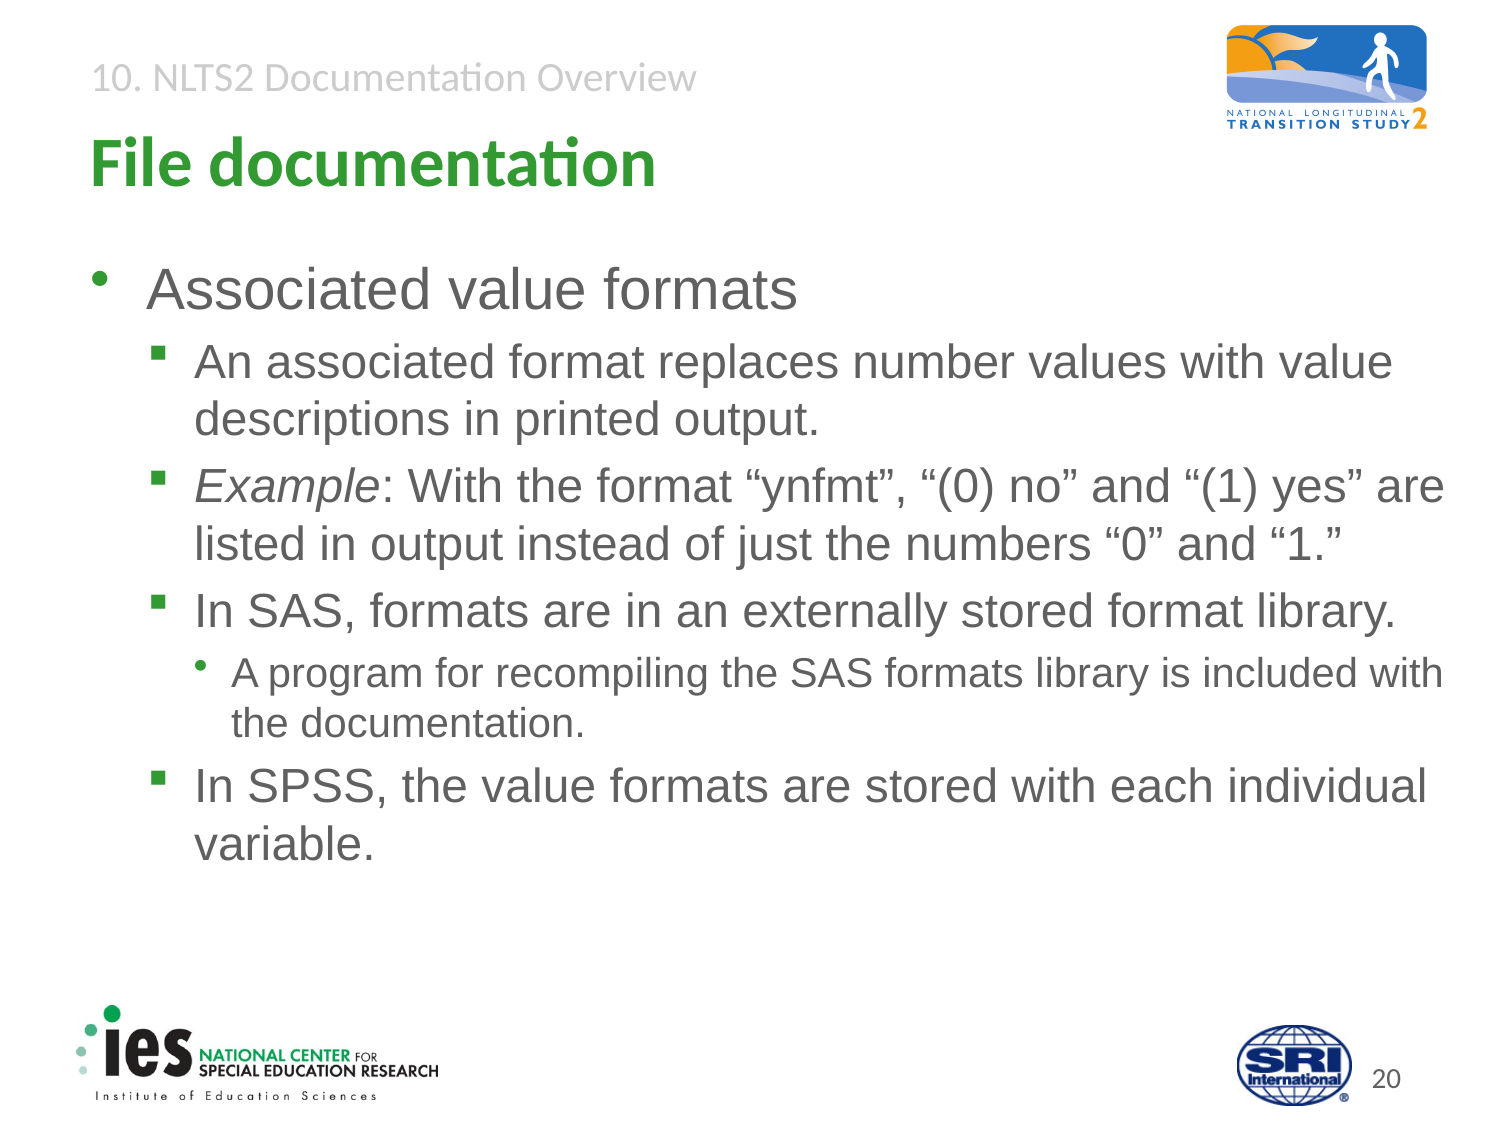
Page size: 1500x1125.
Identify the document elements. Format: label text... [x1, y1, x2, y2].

picture [76, 1005, 438, 1100]
slide_number 19 [1312, 1051, 1417, 1125]
title File documentation [74, 90, 1426, 226]
list Associated value formats An associated format replaces number values with value descriptions in printed output. Example: With the format “ynfmt”, “(0) no” and “(1) yes” are listed in output instead of just the numbers “0” and “1.” In SAS, formats are in an externally stored format library. A program for recompiling the SAS formats library is included with the documentation. In SPSS, the value formats are stored with each individual variable. [74, 243, 1476, 987]
picture [1237, 1025, 1352, 1106]
